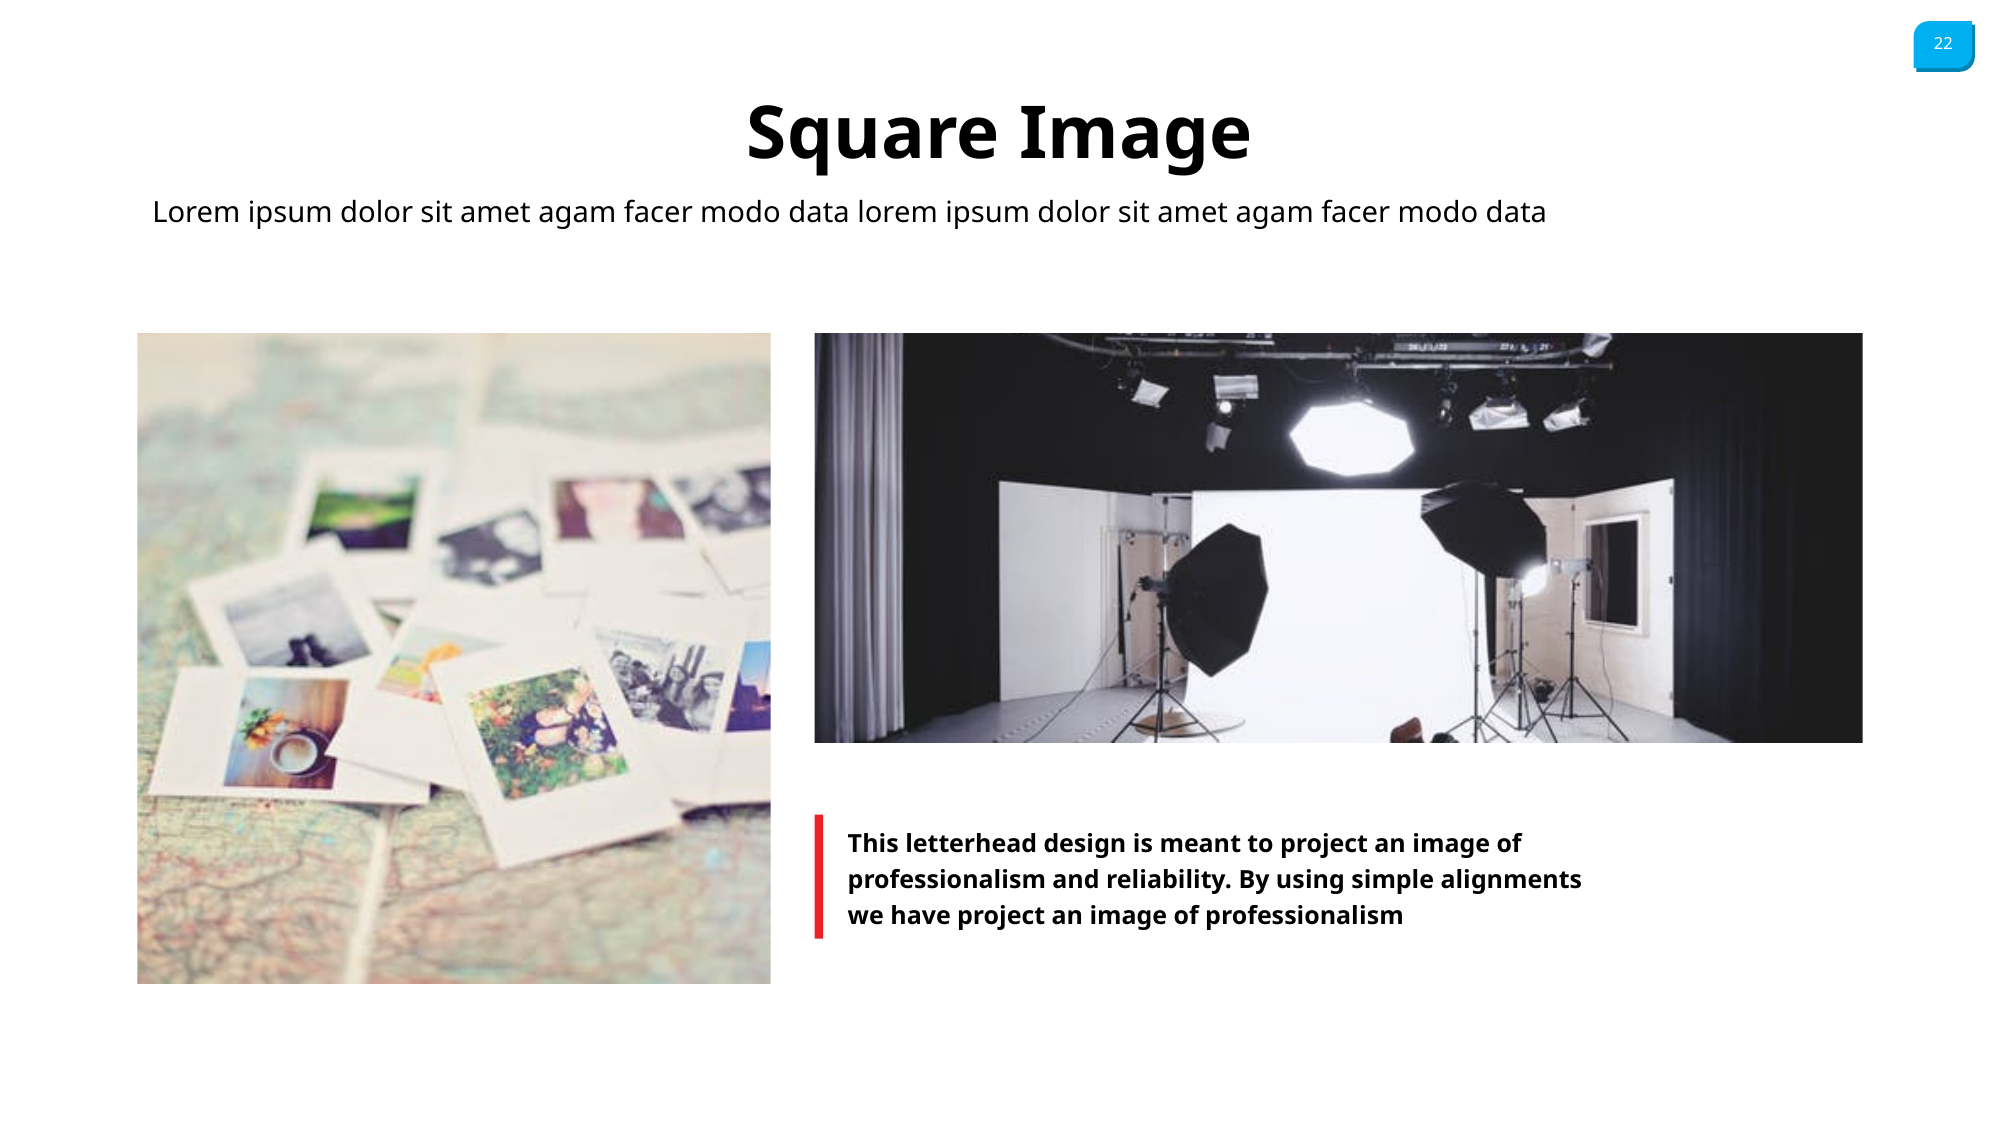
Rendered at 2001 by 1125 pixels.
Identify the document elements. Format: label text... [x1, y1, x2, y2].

picture [814, 333, 1863, 743]
picture [137, 333, 771, 984]
title Square Image [137, 78, 1863, 186]
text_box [814, 814, 1609, 939]
subtitle Lorem ipsum dolor sit amet agam facer modo data lorem ipsum dolor sit amet agam facer modo data [137, 186, 1863, 227]
